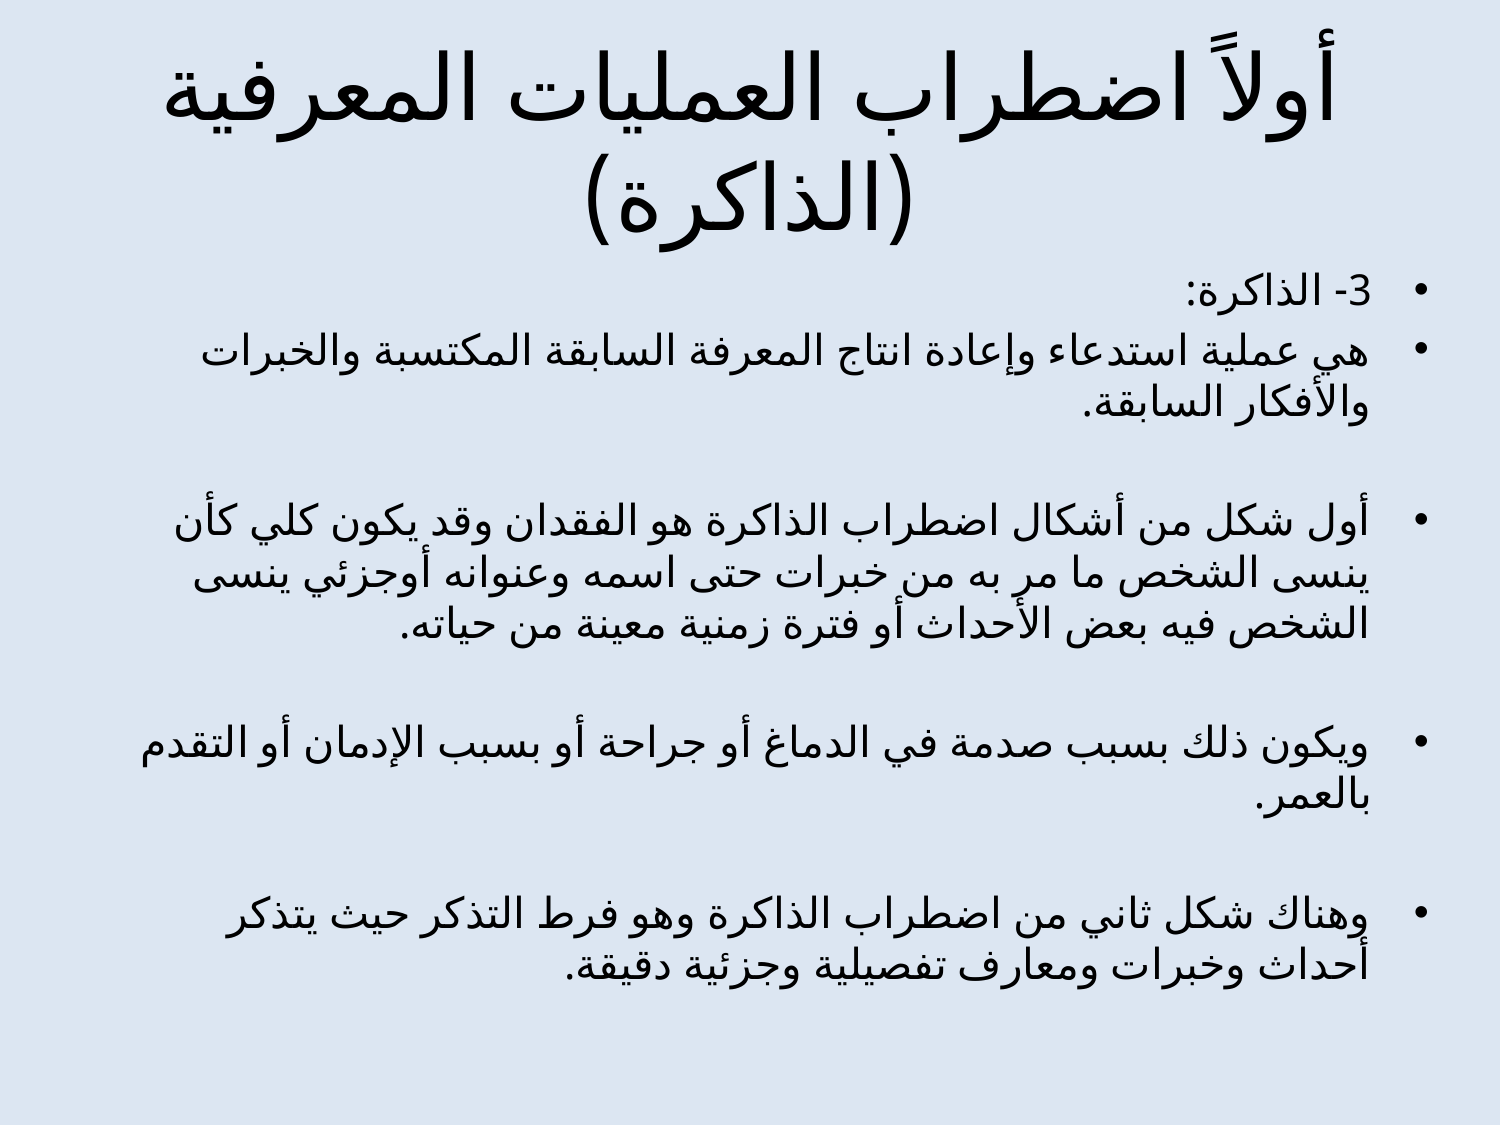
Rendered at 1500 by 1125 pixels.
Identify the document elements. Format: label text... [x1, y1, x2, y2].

list 3- الذاكرة: هي عملية استدعاء وإعادة انتاج المعرفة السابقة المكتسبة والخبرات والأفكار السابقة. أول شكل من أشكال اضطراب الذاكرة هو الفقدان وقد يكون كلي كأن ينسى الشخص ما مر به من خبرات حتى اسمه وعنوانه أوجزئي ينسى الشخص فيه بعض الأحداث أو فترة زمنية معينة من حياته. ويكون ذلك بسبب صدمة في الدماغ أو جراحة أو بسبب الإدمان أو التقدم بالعمر. وهناك شكل ثاني من اضطراب الذاكرة وهو فرط التذكر حيث يتذكر أحداث وخبرات ومعارف تفصيلية وجزئية دقيقة. [88, 255, 1439, 998]
title أولاً اضطراب العمليات المعرفية (الذاكرة) [75, 45, 1425, 233]
